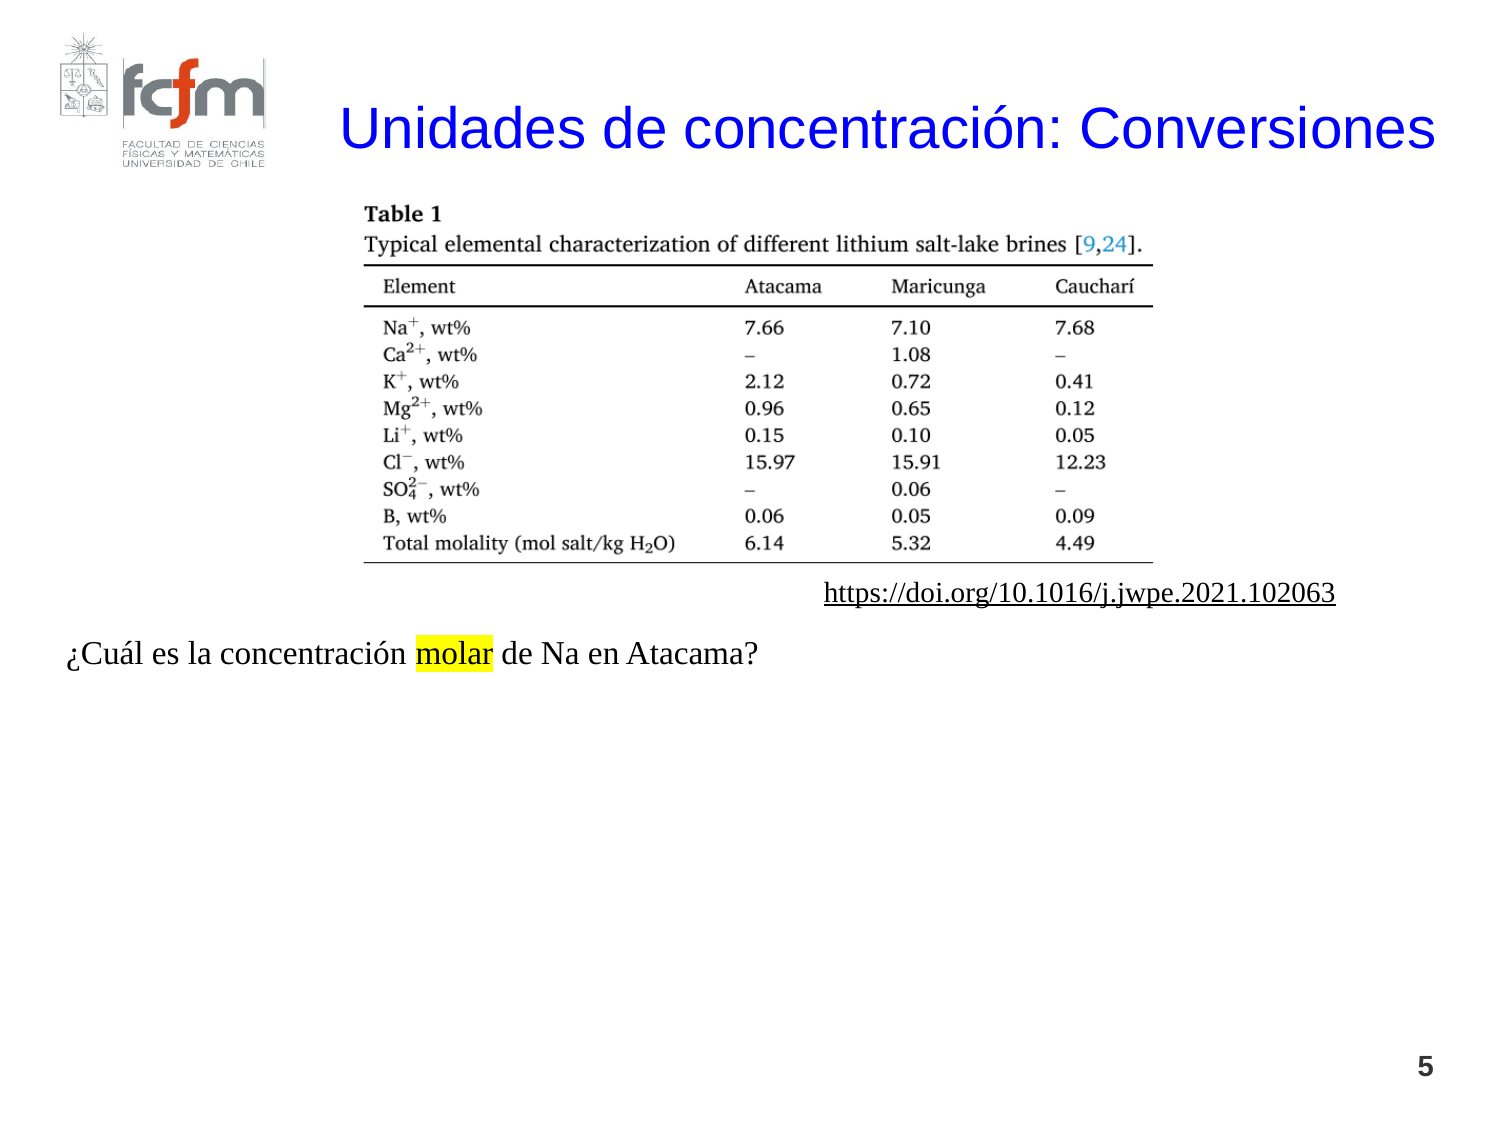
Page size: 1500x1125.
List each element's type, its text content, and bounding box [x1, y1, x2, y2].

text_box Unidades de concentración: Conversiones [443, 30, 1335, 220]
text_box 5 [1371, 1034, 1449, 1095]
picture [349, 180, 1191, 579]
text_box https://doi.org/10.1016/j.jwpe.2021.102063 [809, 565, 1372, 616]
